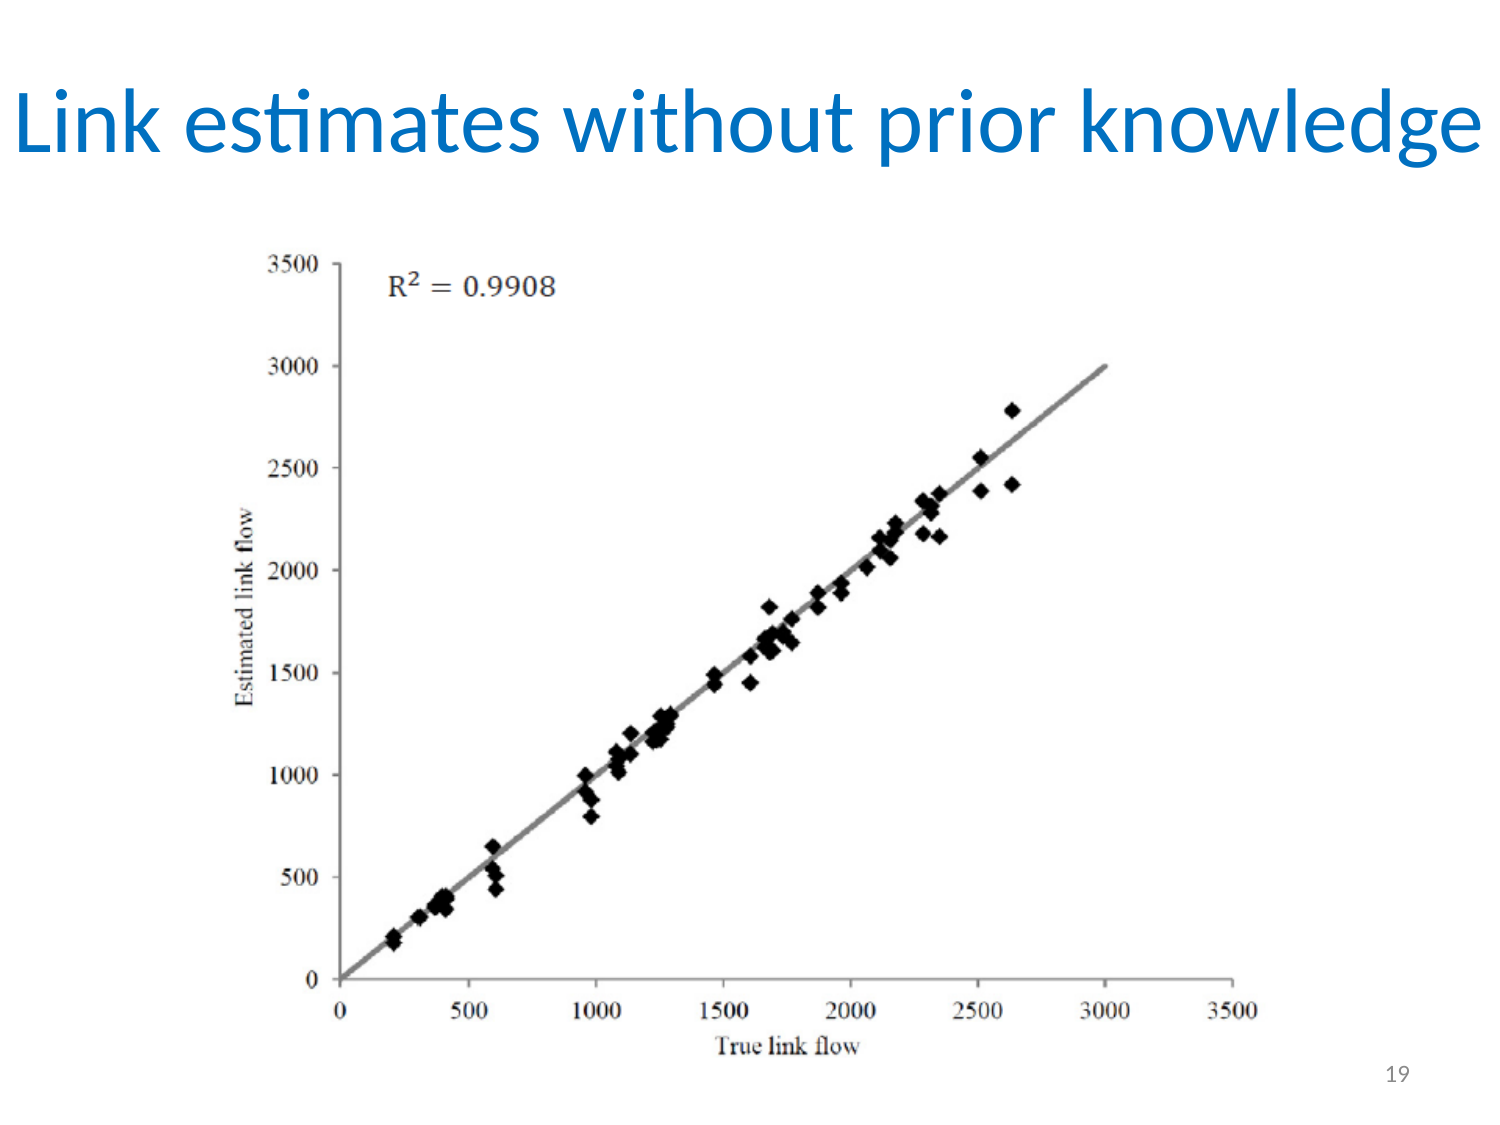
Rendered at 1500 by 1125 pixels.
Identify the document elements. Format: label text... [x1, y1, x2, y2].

title Link estimates without prior knowledge [0, 0, 1500, 265]
slide_number 19 [1074, 1042, 1425, 1103]
picture [212, 241, 1301, 1073]
